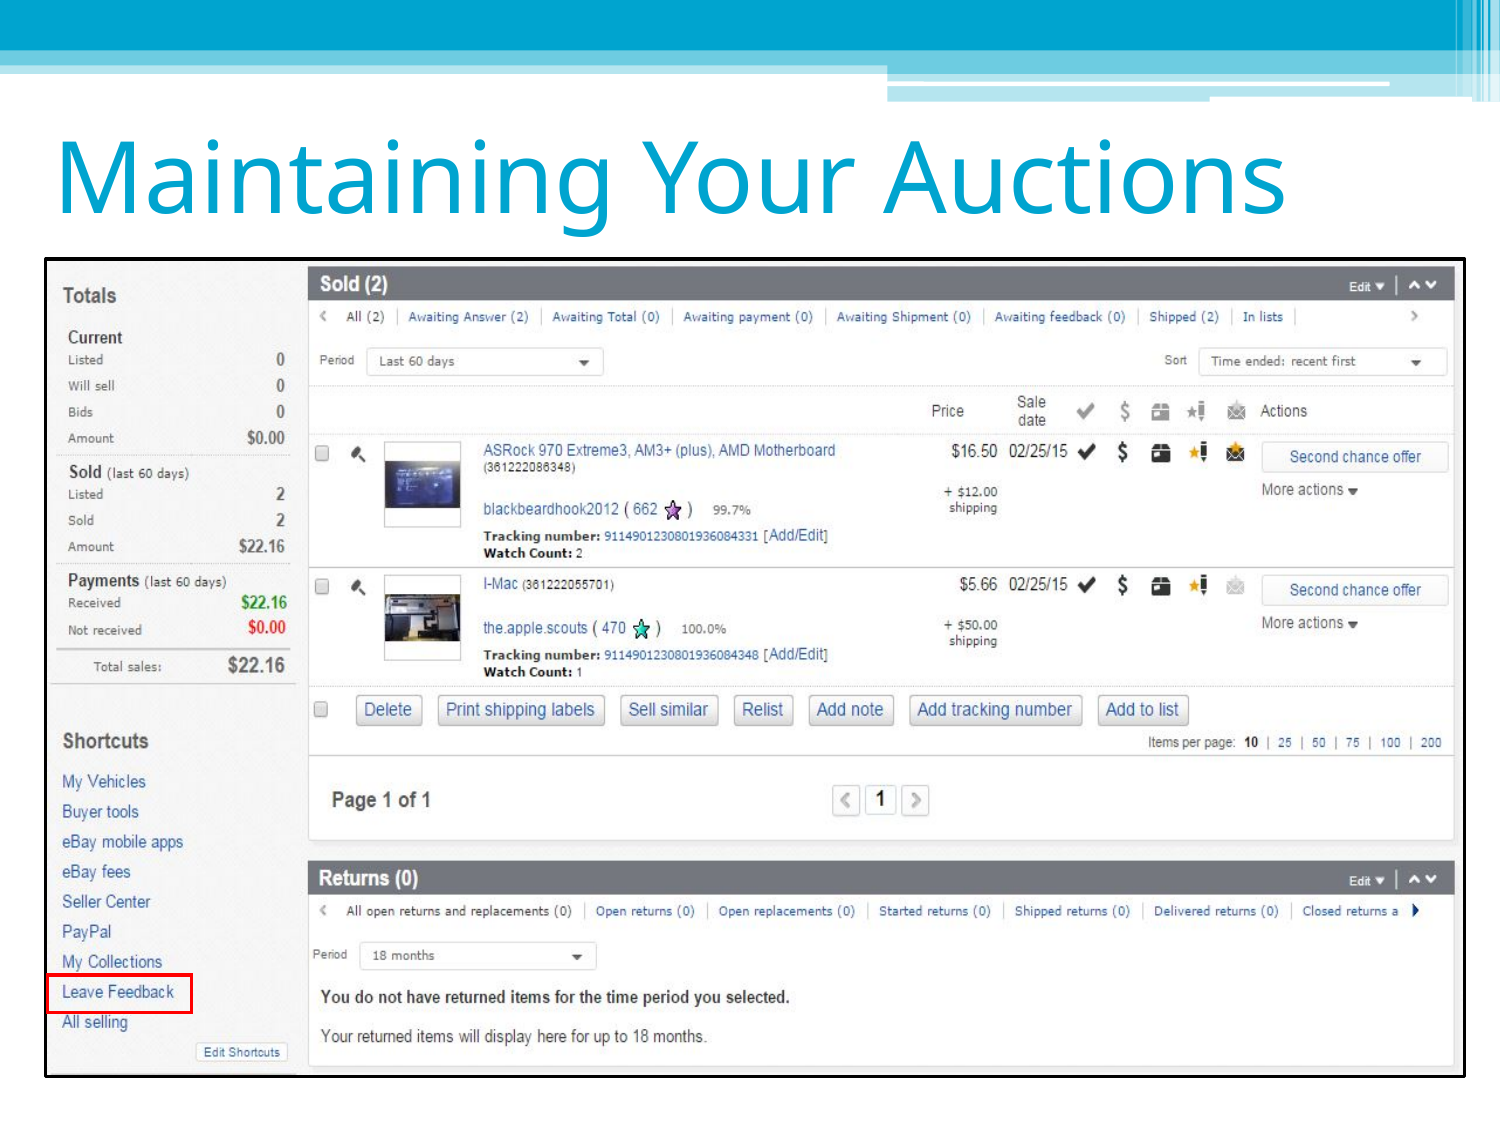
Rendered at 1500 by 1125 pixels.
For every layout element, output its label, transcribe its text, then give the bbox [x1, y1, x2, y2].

title Maintaining Your Auctions [39, 87, 1500, 261]
picture [47, 260, 1463, 1076]
